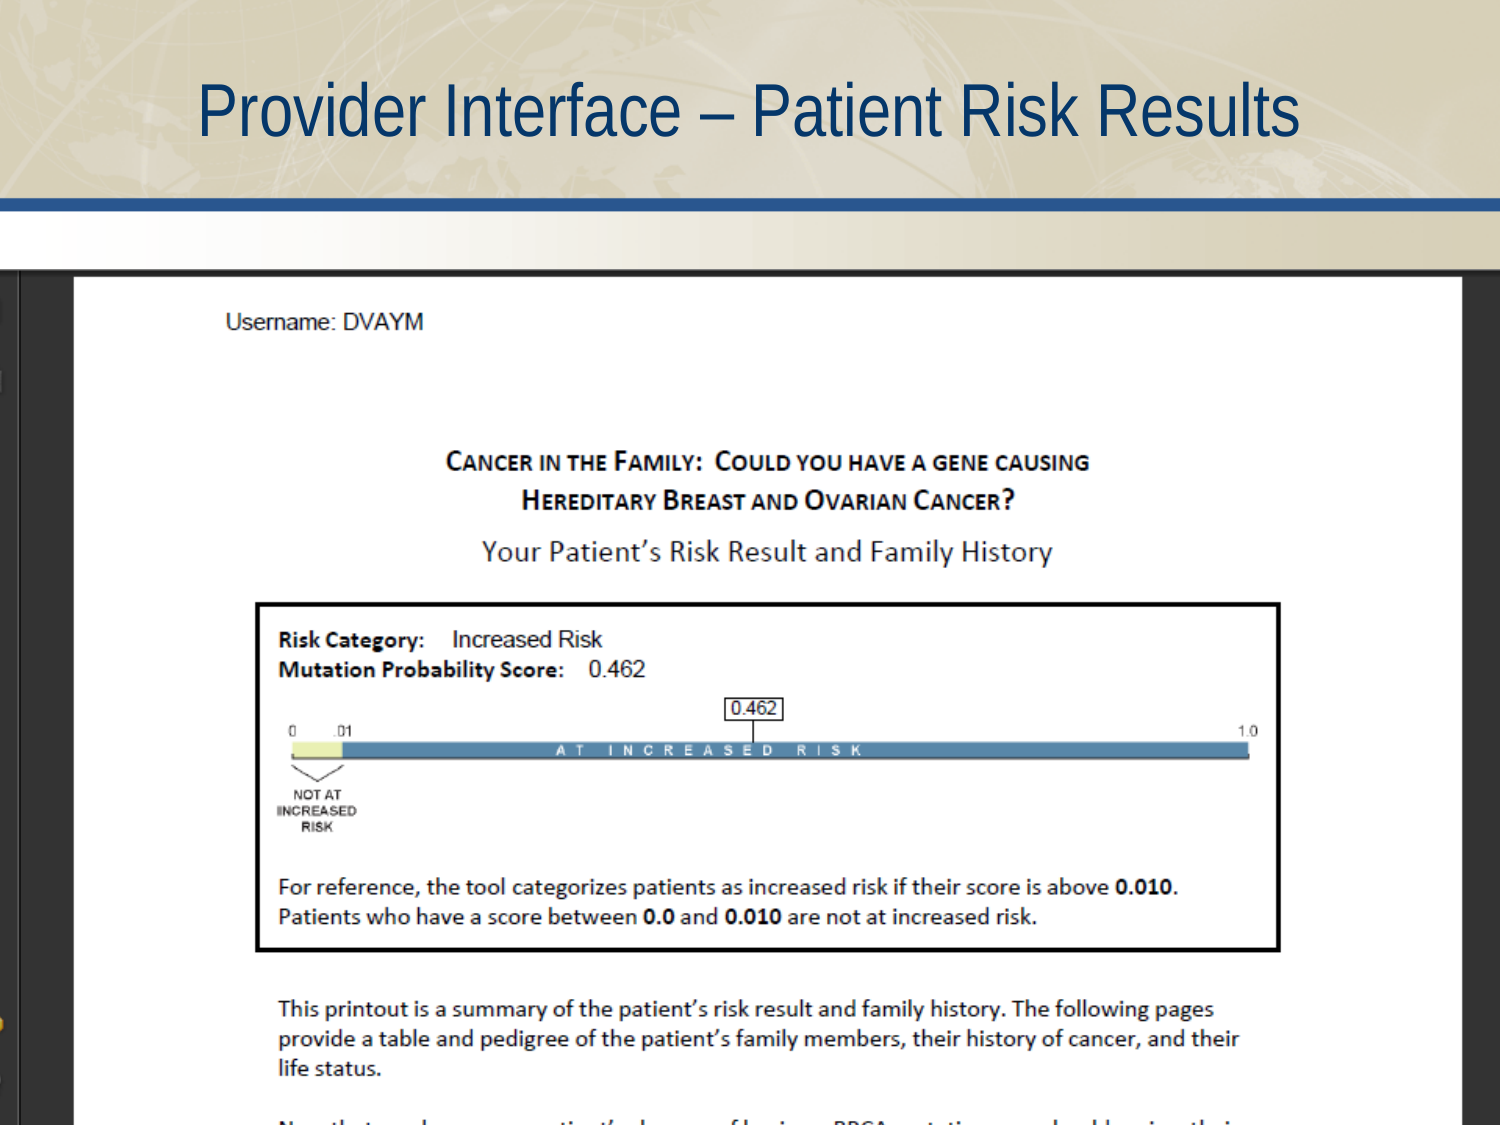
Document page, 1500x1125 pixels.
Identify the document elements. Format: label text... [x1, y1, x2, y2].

picture [0, 0, 1500, 1125]
title Provider Interface – Patient Risk Results [112, 37, 1388, 176]
